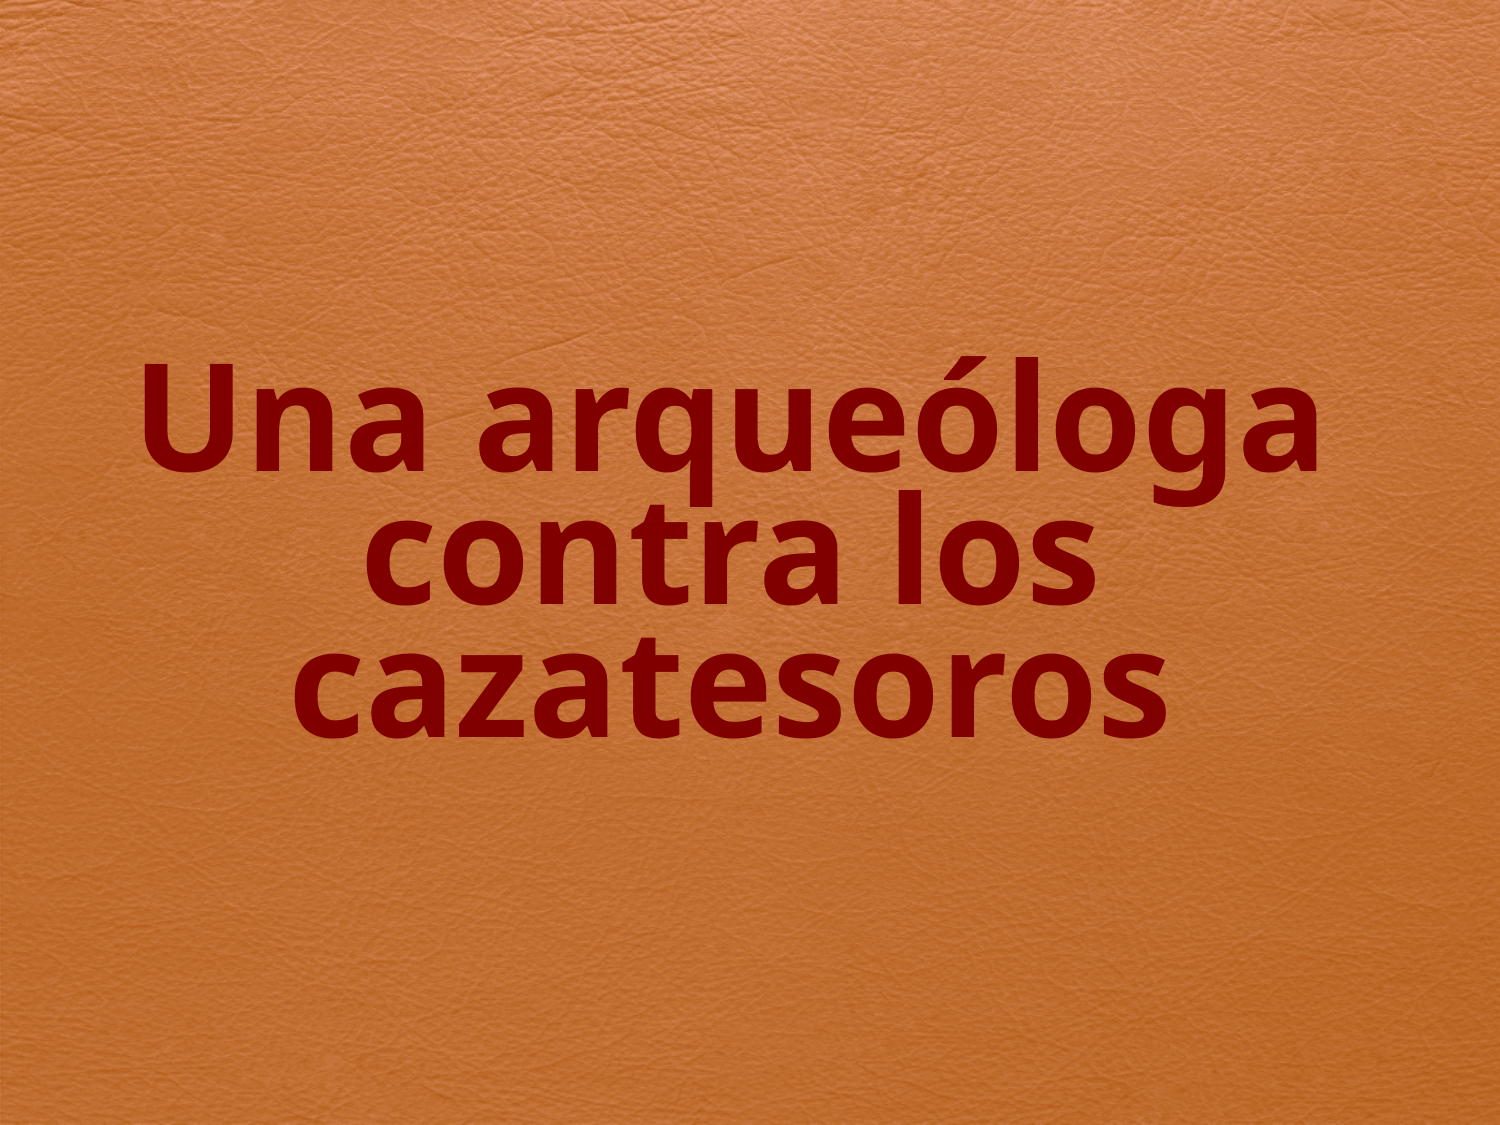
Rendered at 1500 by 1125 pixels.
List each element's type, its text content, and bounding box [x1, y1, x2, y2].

title Una arqueóloga contra los cazatesoros [62, 554, 1399, 776]
